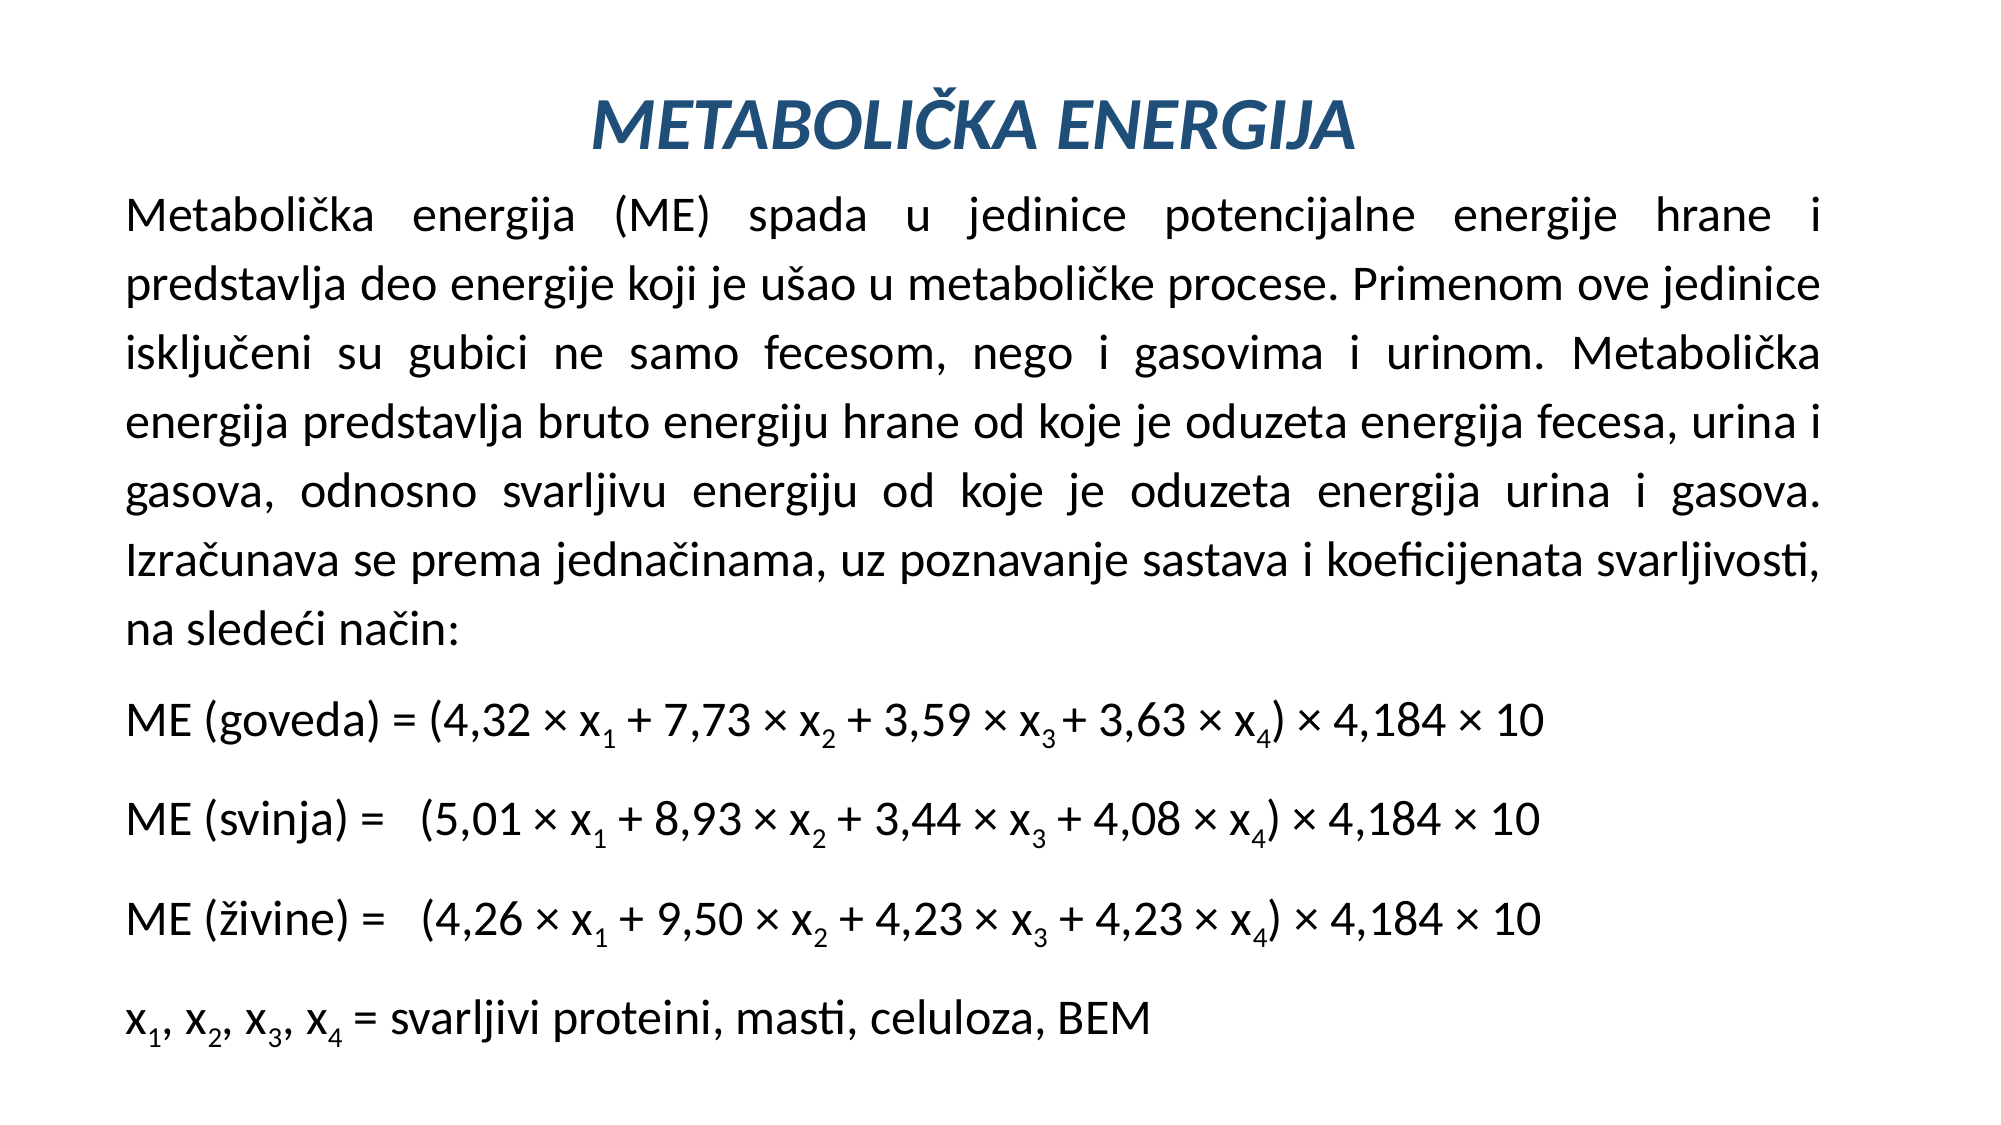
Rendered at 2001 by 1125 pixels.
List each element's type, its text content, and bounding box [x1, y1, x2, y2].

text_box METABOLIČKA ENERGIJA Metabolička energija (ME) spada u jedinice potencijalne energije hrane i predstavlja deo energije koji je ušao u metaboličke procese. Primenom ove jedinice isključeni su gubici ne samo fecesom, nego i gasovima i urinom. Metabolička energija predstavlja bruto energiju hrane od koje je oduzeta energija fecesa, urina i gasova, odnosno svarljivu energiju od koje je oduzeta energija urina i gasova. Izračunava se prema jednačinama, uz poznavanje sastava i koeficijenata svarljivosti, na sledeći način: ME (goveda) = (4,32 × x1 + 7,73 × x2 + 3,59 × x3 + 3,63 × x4) × 4,184 × 10 ME (svinja) = (5,01 × x1 + 8,93 × x2 + 3,44 × x3 + 4,08 × x4) × 4,184 × 10 ME (živine) = (4,26 × x1 + 9,50 × x2 + 4,23 × x3 + 4,23 × x4) × 4,184 × 10 x1, x2, x3, x4 = svarljivi proteini, masti, celuloza, BEM [110, 66, 1838, 1061]
